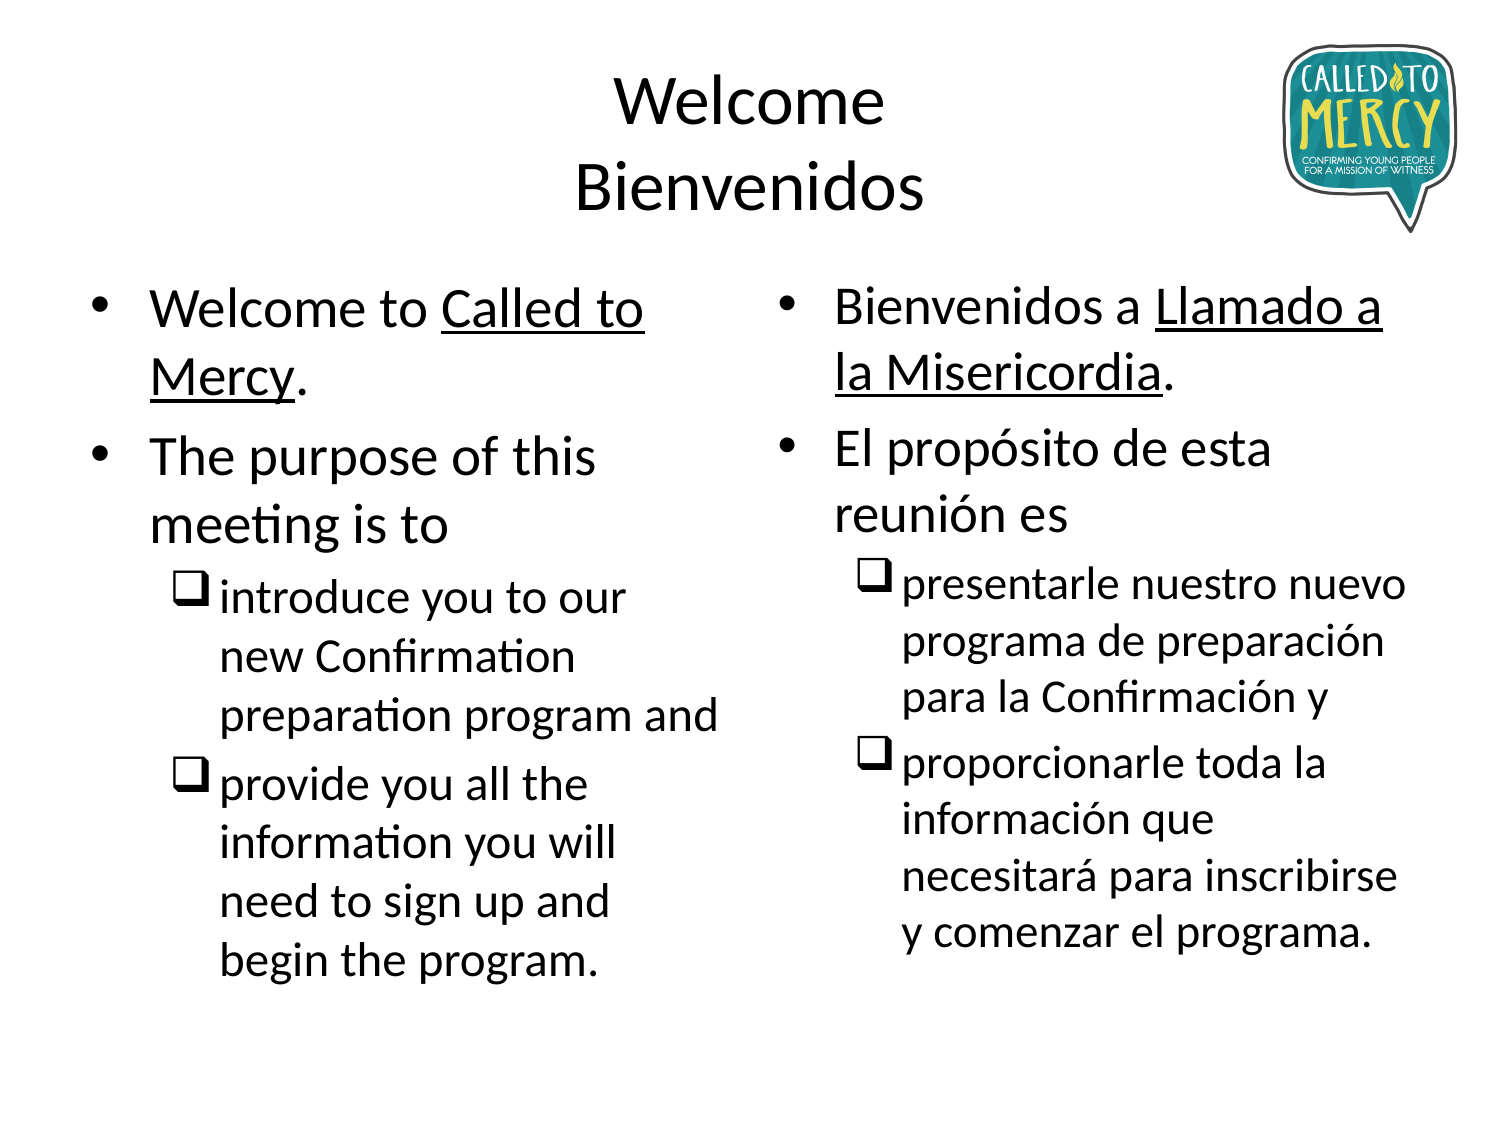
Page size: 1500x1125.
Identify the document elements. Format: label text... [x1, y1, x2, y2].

title Welcome Bienvenidos [75, 45, 1235, 233]
list Welcome to Called to Mercy. The purpose of this meeting is to introduce you to our new Confirmation preparation program and provide you all the information you will need to sign up and begin the program. [75, 262, 738, 1005]
list Bienvenidos a Llamado a la Misericordia. El propósito de esta reunión es presentarle nuestro nuevo programa de preparación para la Confirmación y proporcionarle toda la información que necesitará para inscribirse y comenzar el programa. [762, 262, 1425, 1005]
picture [1237, 44, 1500, 234]
